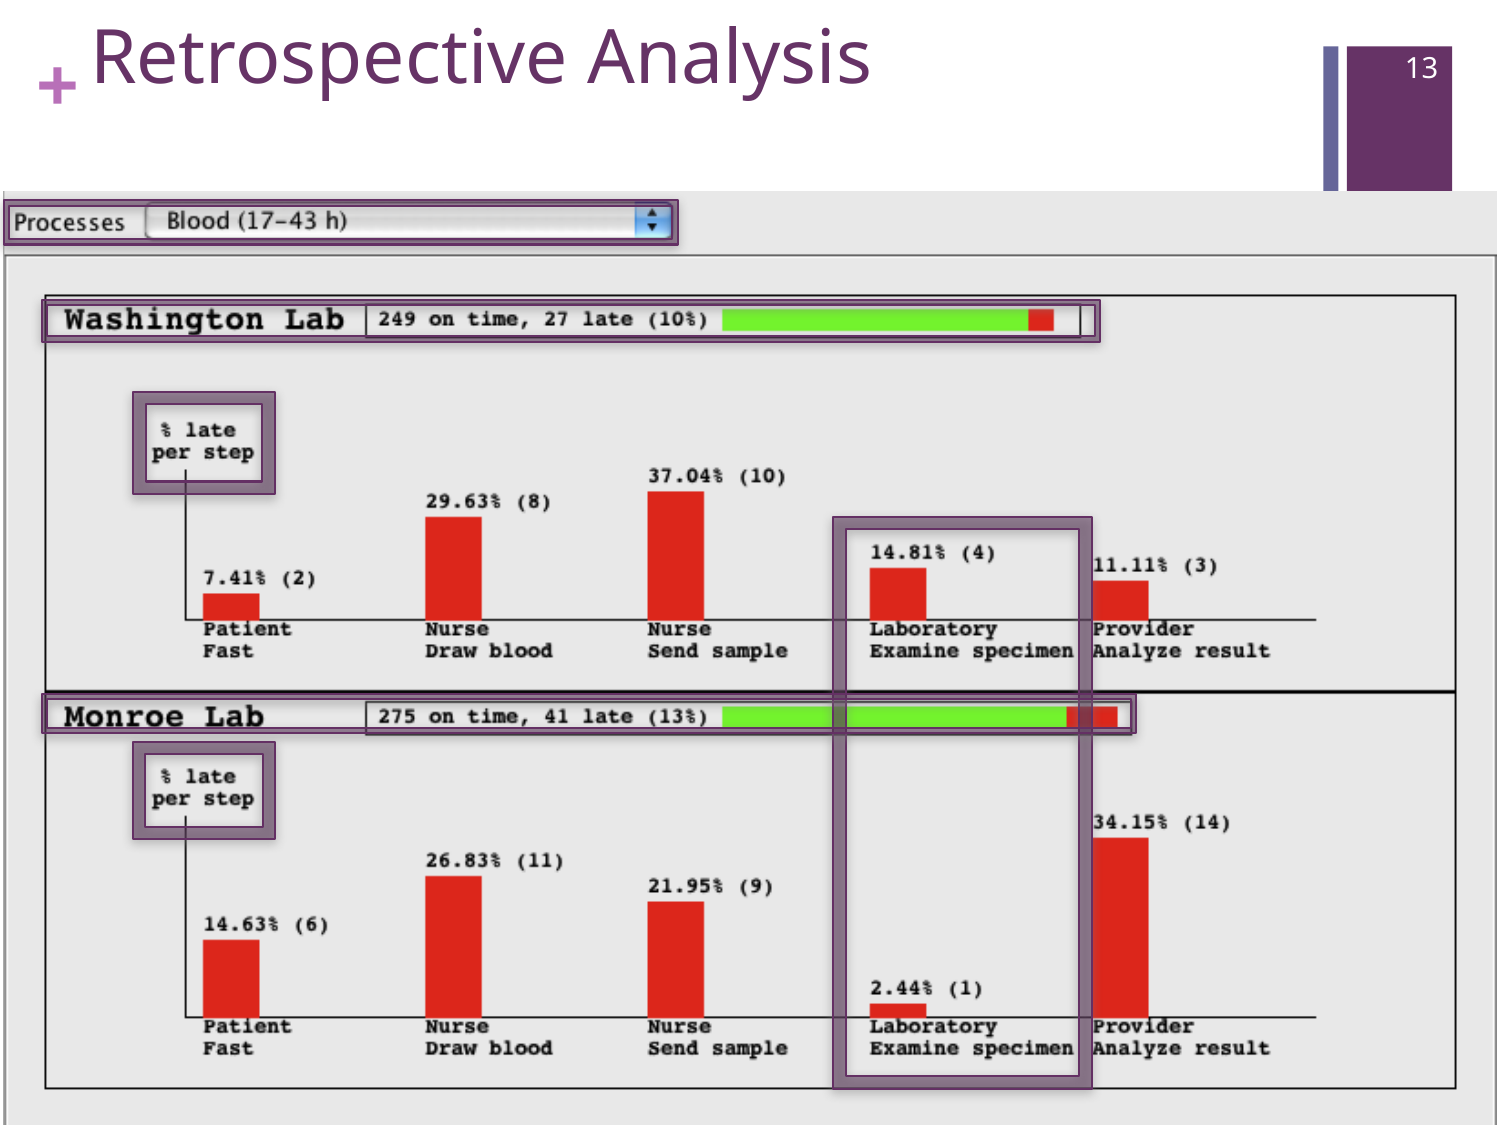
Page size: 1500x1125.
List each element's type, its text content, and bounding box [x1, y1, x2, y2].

title Retrospective Analysis [75, 0, 1300, 187]
slide_number 12 [1362, 39, 1454, 100]
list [3, 191, 1498, 1125]
